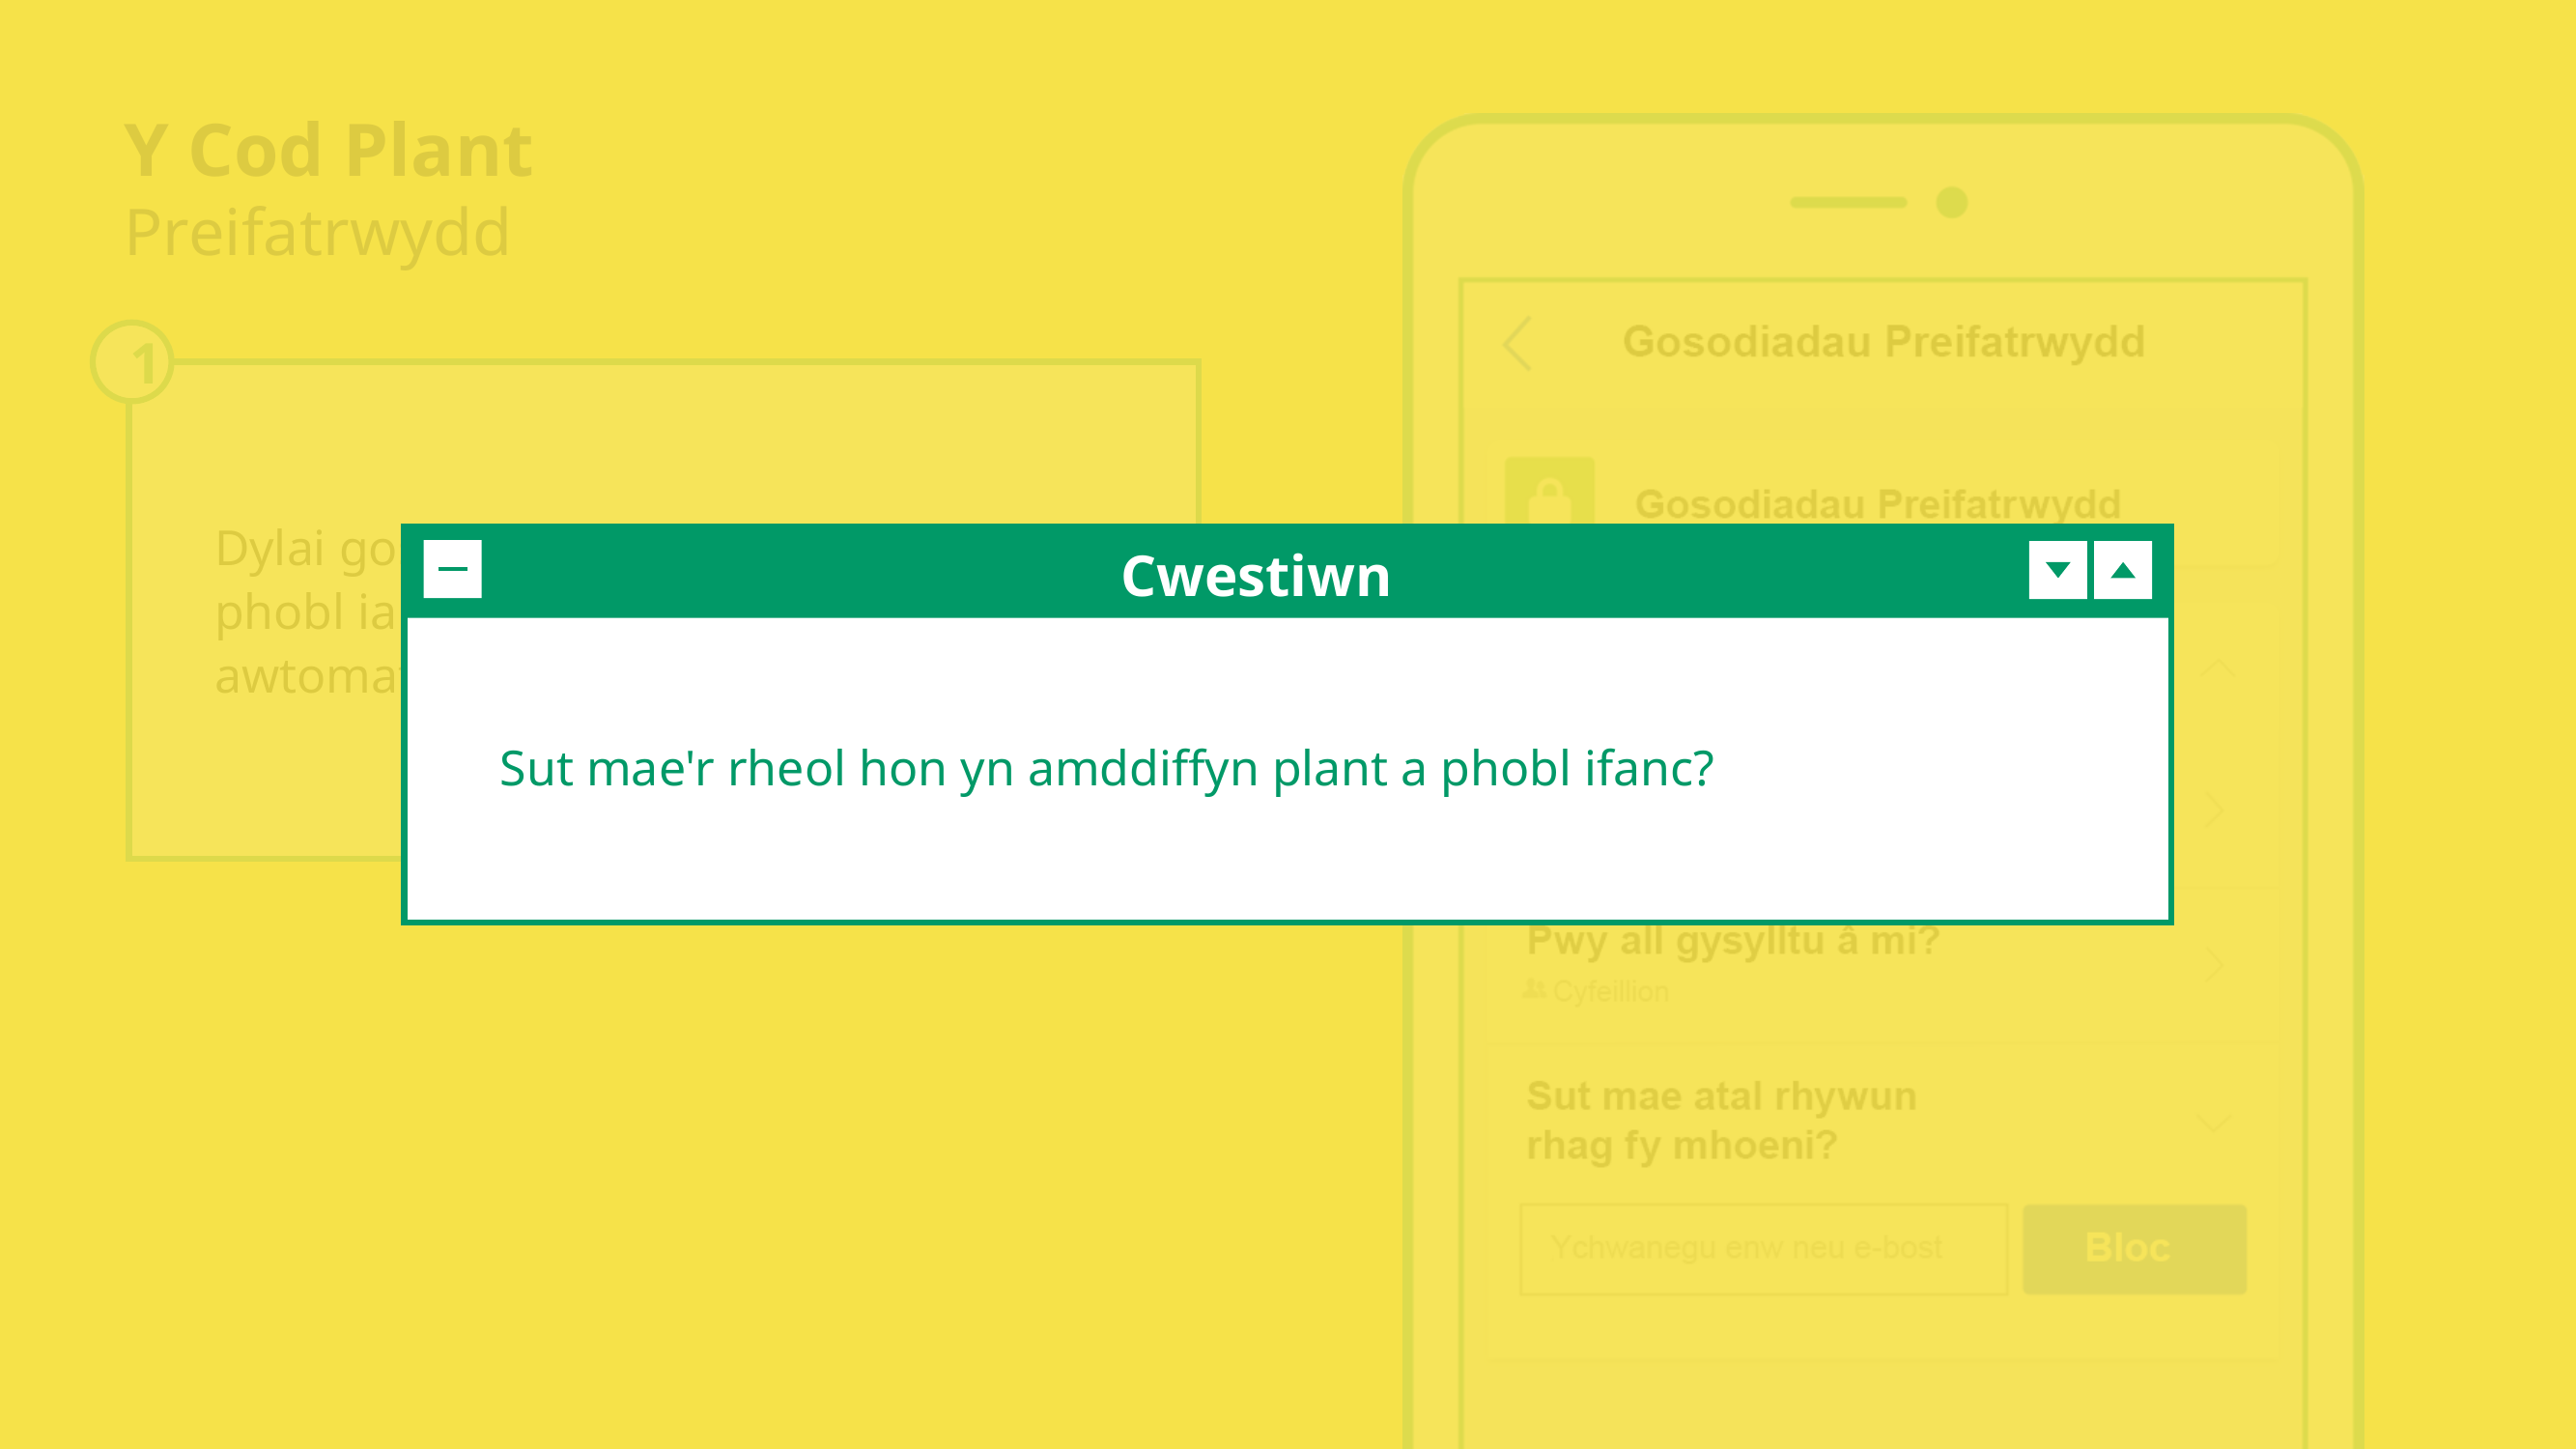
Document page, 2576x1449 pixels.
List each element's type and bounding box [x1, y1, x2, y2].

picture [1401, 112, 2365, 1449]
text_box [0, 0, 2576, 1449]
text_box [404, 526, 2172, 923]
text_box [92, 322, 1200, 860]
